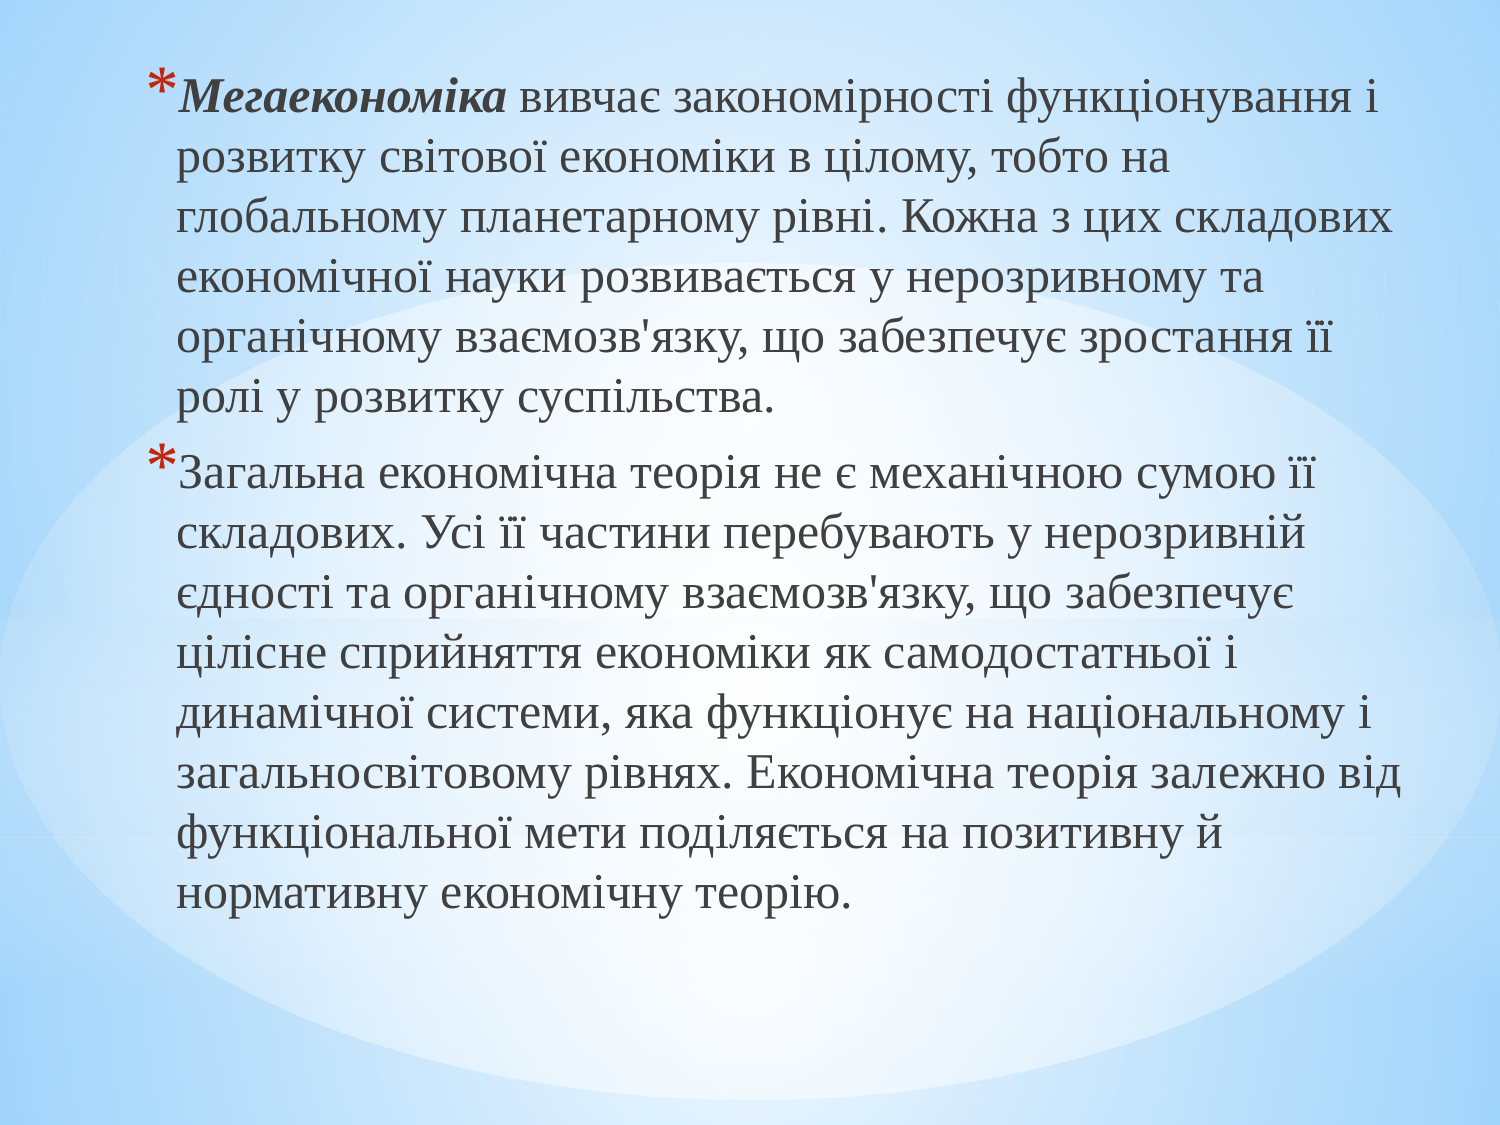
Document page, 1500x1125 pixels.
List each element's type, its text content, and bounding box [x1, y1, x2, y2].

list Мегаекономіка вивчає закономірності функціонування і розвитку світової економіки в цілому, тобто на глобальному планетарному рівні. Кожна з цих складових економічної науки розвивається у нерозривному та органічному взаємозв'язку, що забезпечує зростання її ролі у розвитку суспільства. Загальна економічна теорія не є механічною сумою її складових. Усі її частини перебувають у нерозривній єдності та органічному взаємозв'язку, що забезпечує цілісне сприйняття економіки як самодостатньої і динамічної системи, яка функціонує на національному і загальносвітовому рівнях. Економічна теорія залежно від функціональної мети поділяється на позитивну й нормативну економічну теорію. [123, 54, 1436, 1083]
